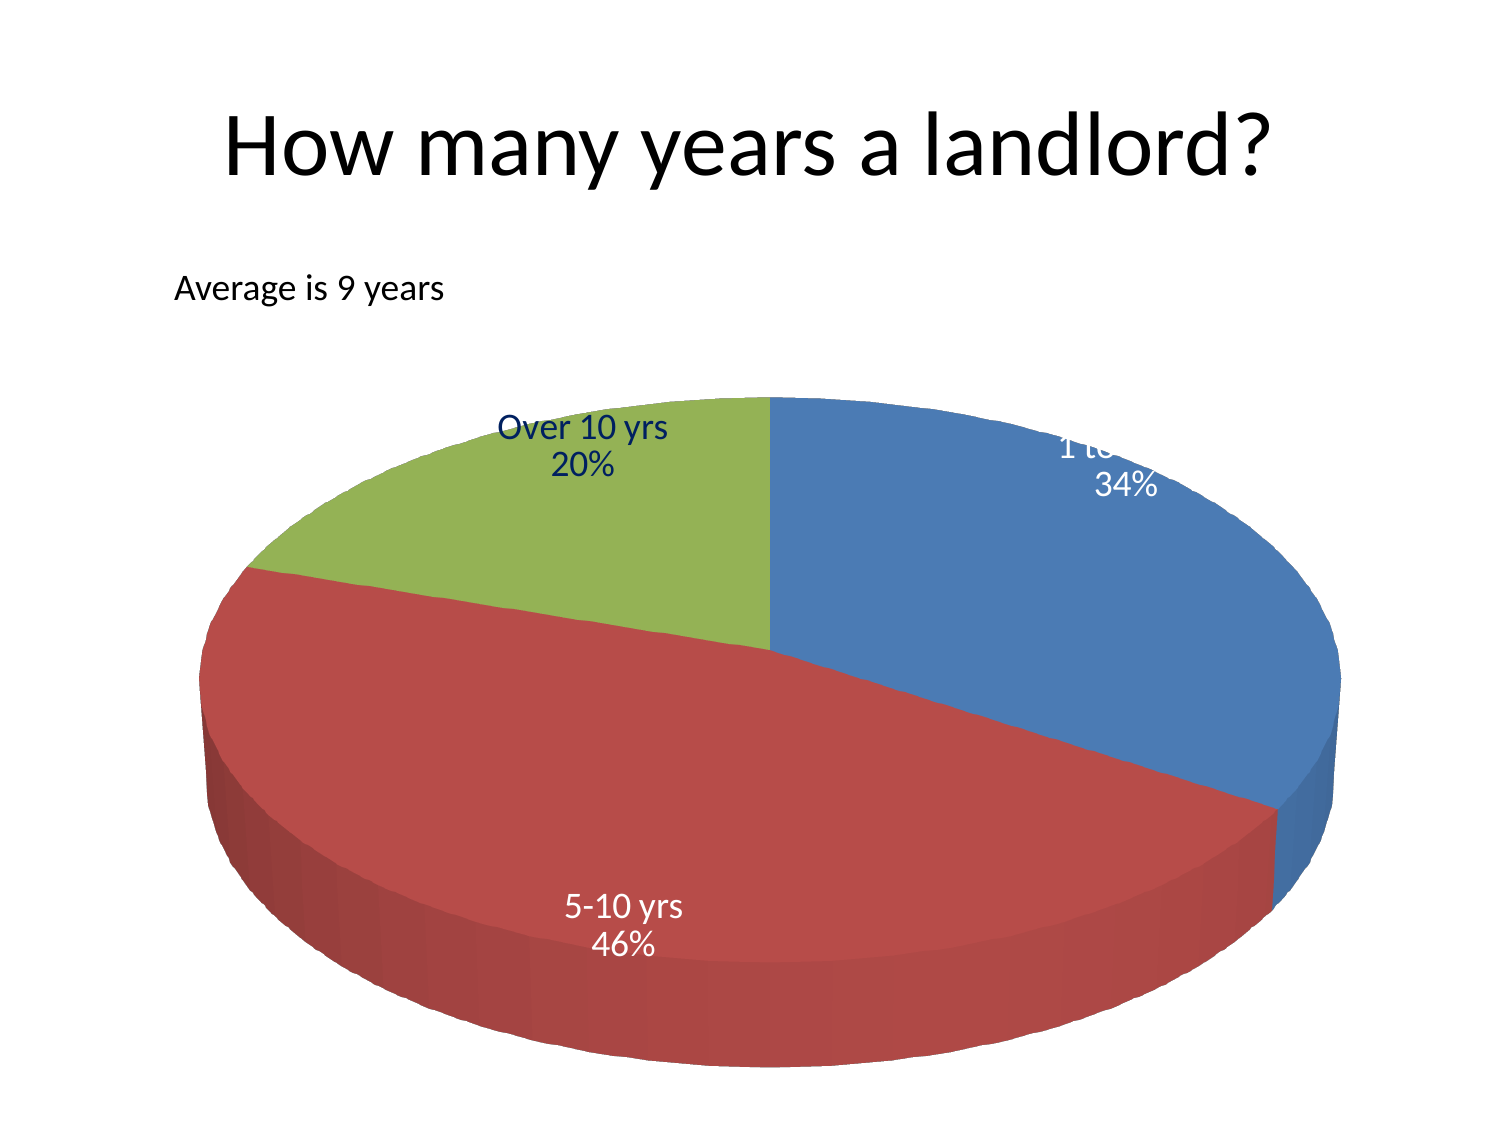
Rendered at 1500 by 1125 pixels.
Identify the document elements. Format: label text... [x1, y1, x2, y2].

chart [29, 328, 1500, 1083]
text_box Average is 9 years [159, 255, 1223, 315]
title How many years a landlord? [75, 45, 1425, 233]
